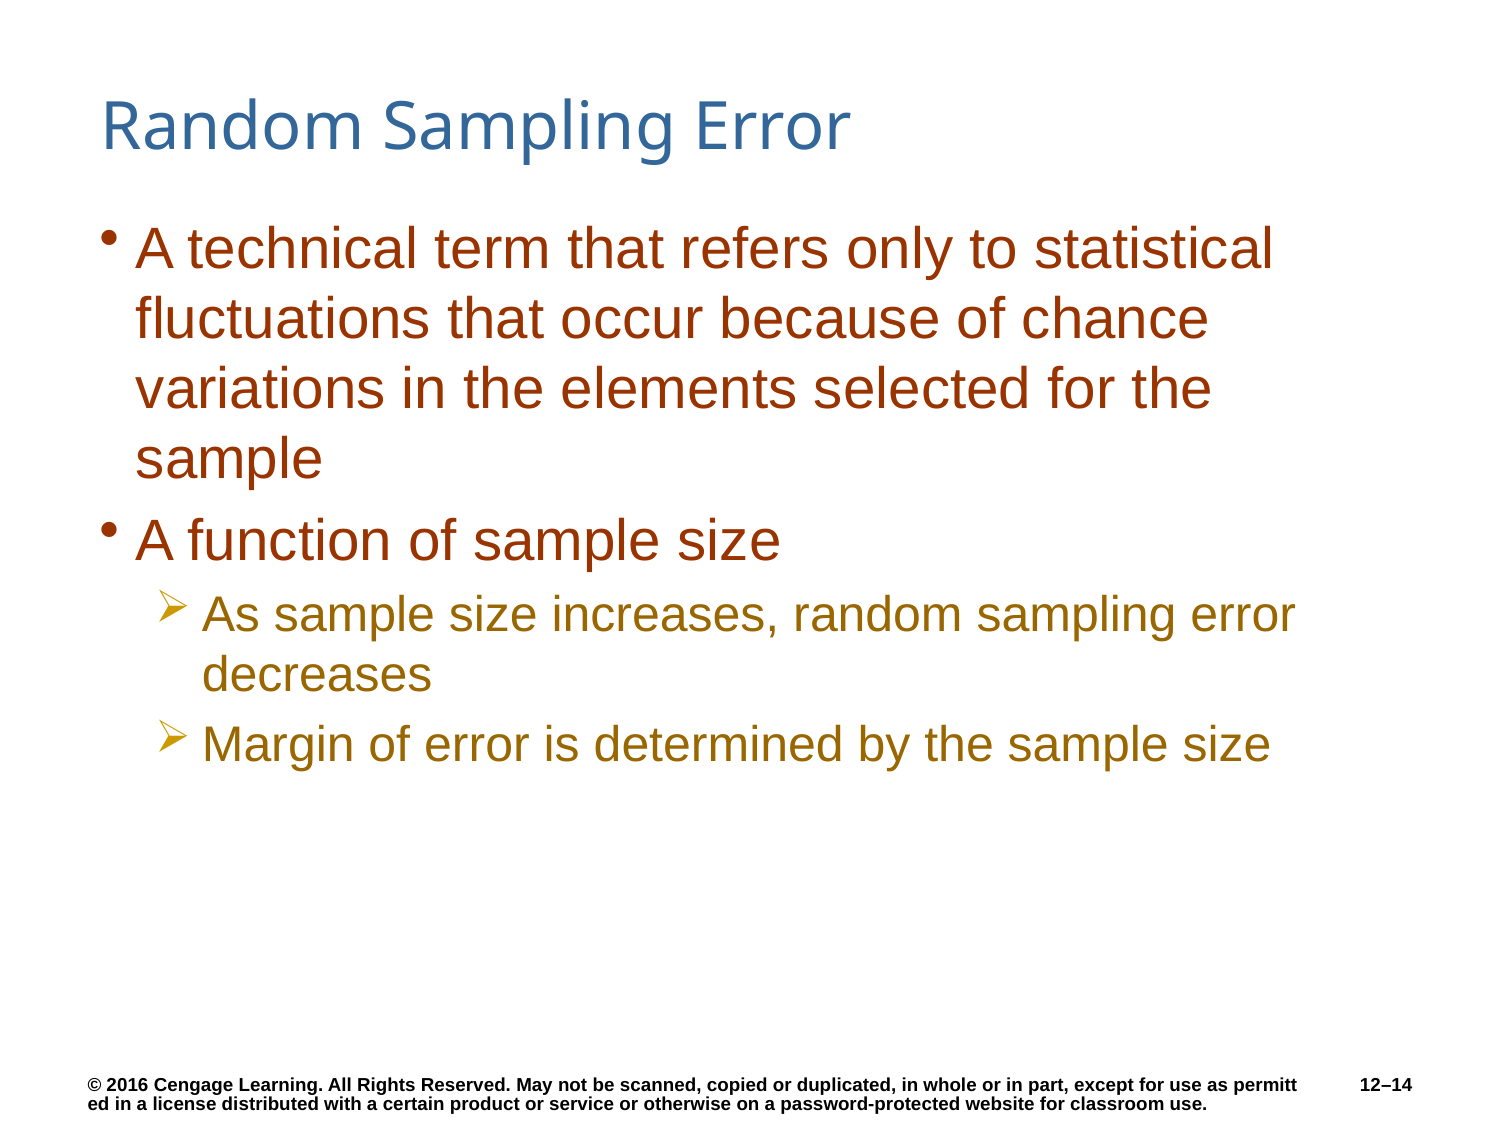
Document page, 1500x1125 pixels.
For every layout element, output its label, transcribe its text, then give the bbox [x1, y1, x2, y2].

title Random Sampling Error [85, 75, 1411, 171]
footer © 2016 Cengage Learning. All Rights Reserved. May not be scanned, copied or duplicated, in whole or in part, except for use as permitted in a license distributed with a certain product or service or otherwise on a password-protected website for classroom use. [87, 1057, 1050, 1103]
list A technical term that refers only to statistical fluctuations that occur because of chance variations in the elements selected for the sample A function of sample size As sample size increases, random sampling error decreases Margin of error is determined by the sample size [84, 202, 1414, 1013]
slide_number 12–14 [1050, 1042, 1413, 1103]
